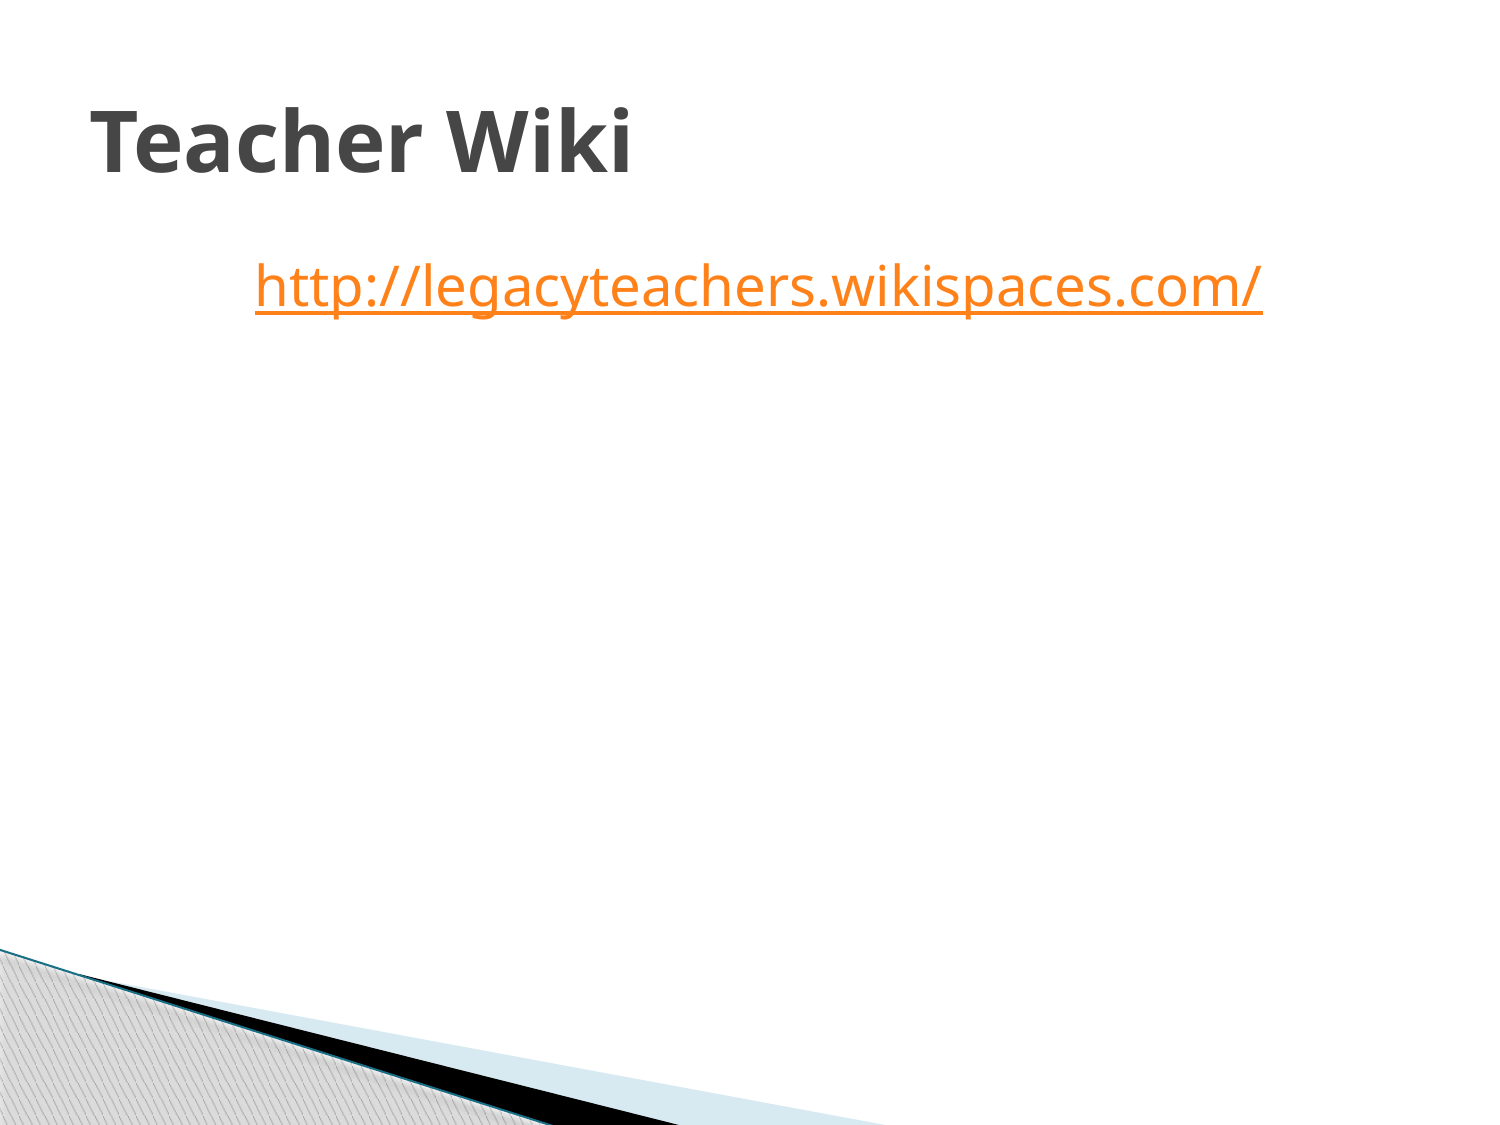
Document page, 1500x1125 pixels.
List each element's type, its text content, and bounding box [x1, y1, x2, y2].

title Teacher Wiki [75, 45, 1425, 233]
list http://legacyteachers.wikispaces.com/ [75, 243, 1425, 986]
